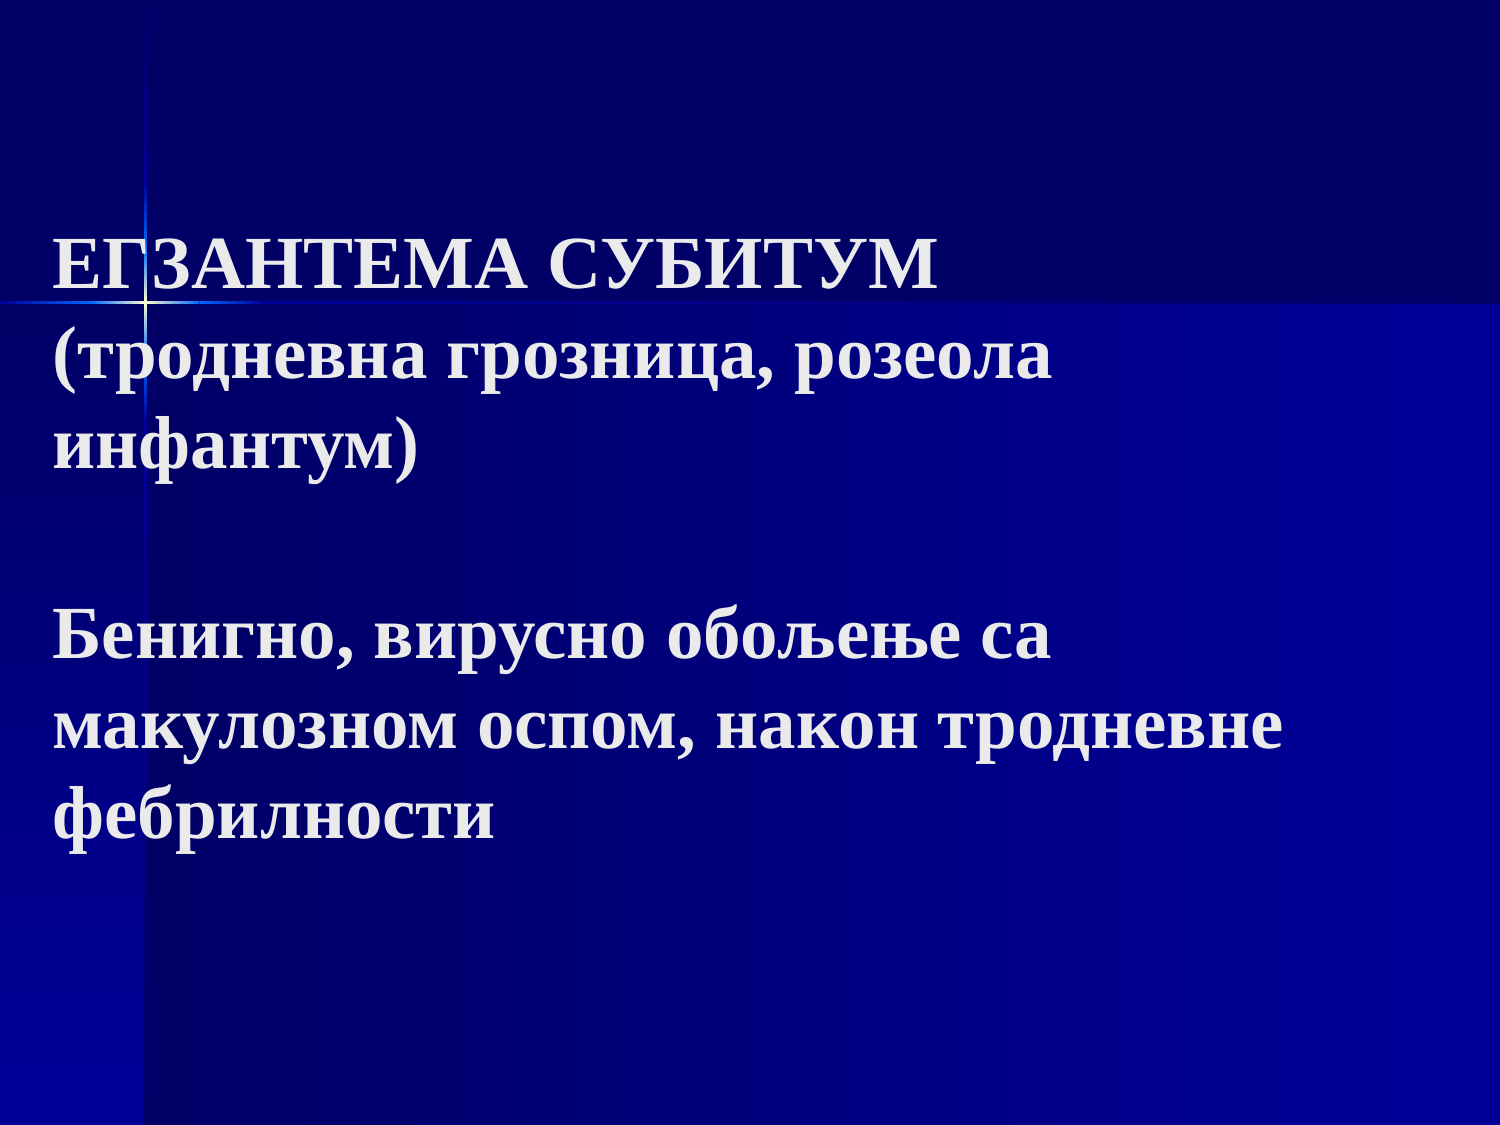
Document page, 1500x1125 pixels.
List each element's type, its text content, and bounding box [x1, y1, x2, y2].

title ЕГЗАНТЕМА СУБИТУМ (тродневна грозница, розеола инфантум) Бенигно, вирусно обољење са макулозном оспом, након тродневне фебрилности [37, 424, 1434, 643]
